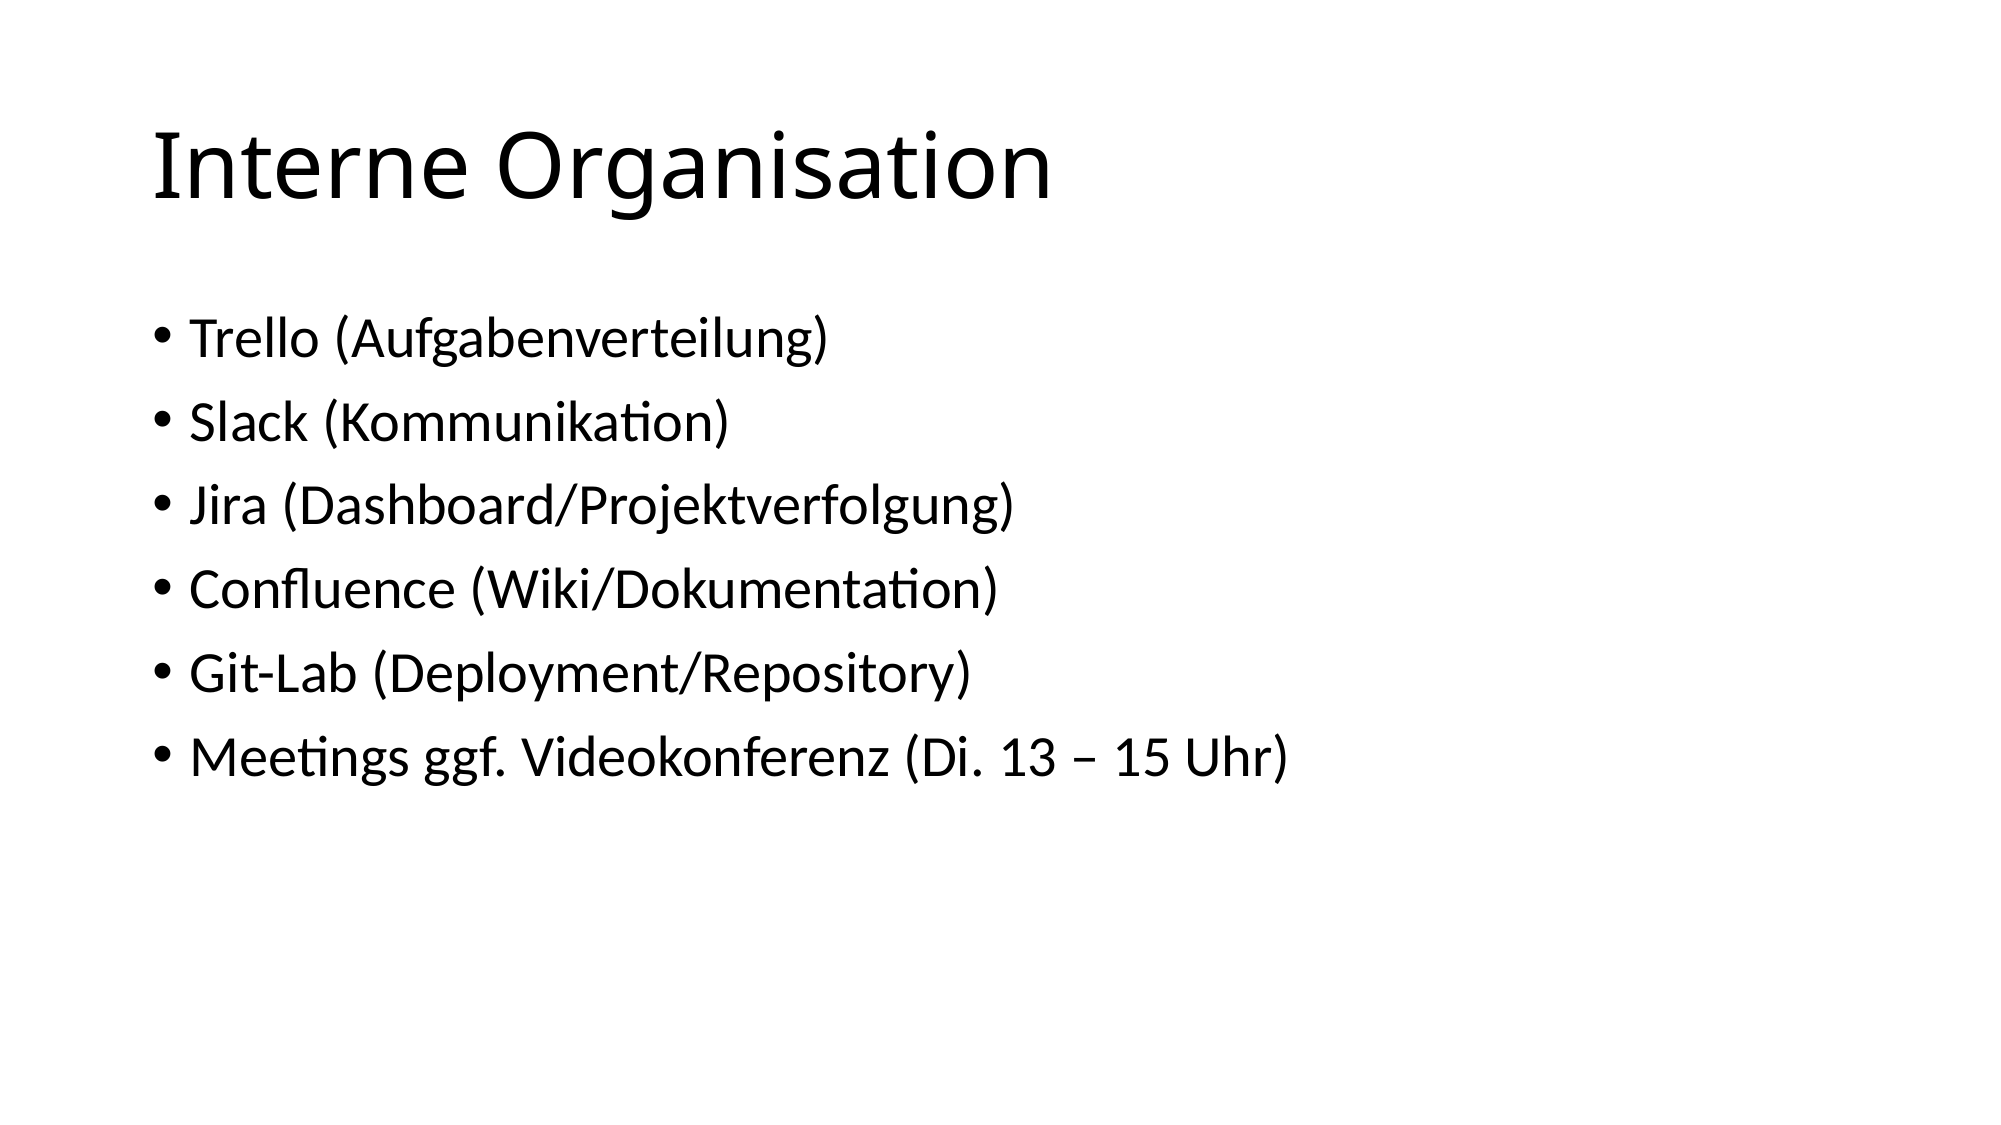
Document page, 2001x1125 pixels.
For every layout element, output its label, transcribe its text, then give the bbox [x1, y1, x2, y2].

title Interne Organisation [137, 59, 1863, 278]
list Trello (Aufgabenverteilung) Slack (Kommunikation) Jira (Dashboard/Projektverfolgung) Confluence (Wiki/Dokumentation) Git-Lab (Deployment/Repository) Meetings ggf. Videokonferenz (Di. 13 – 15 Uhr) [137, 299, 1863, 1014]
